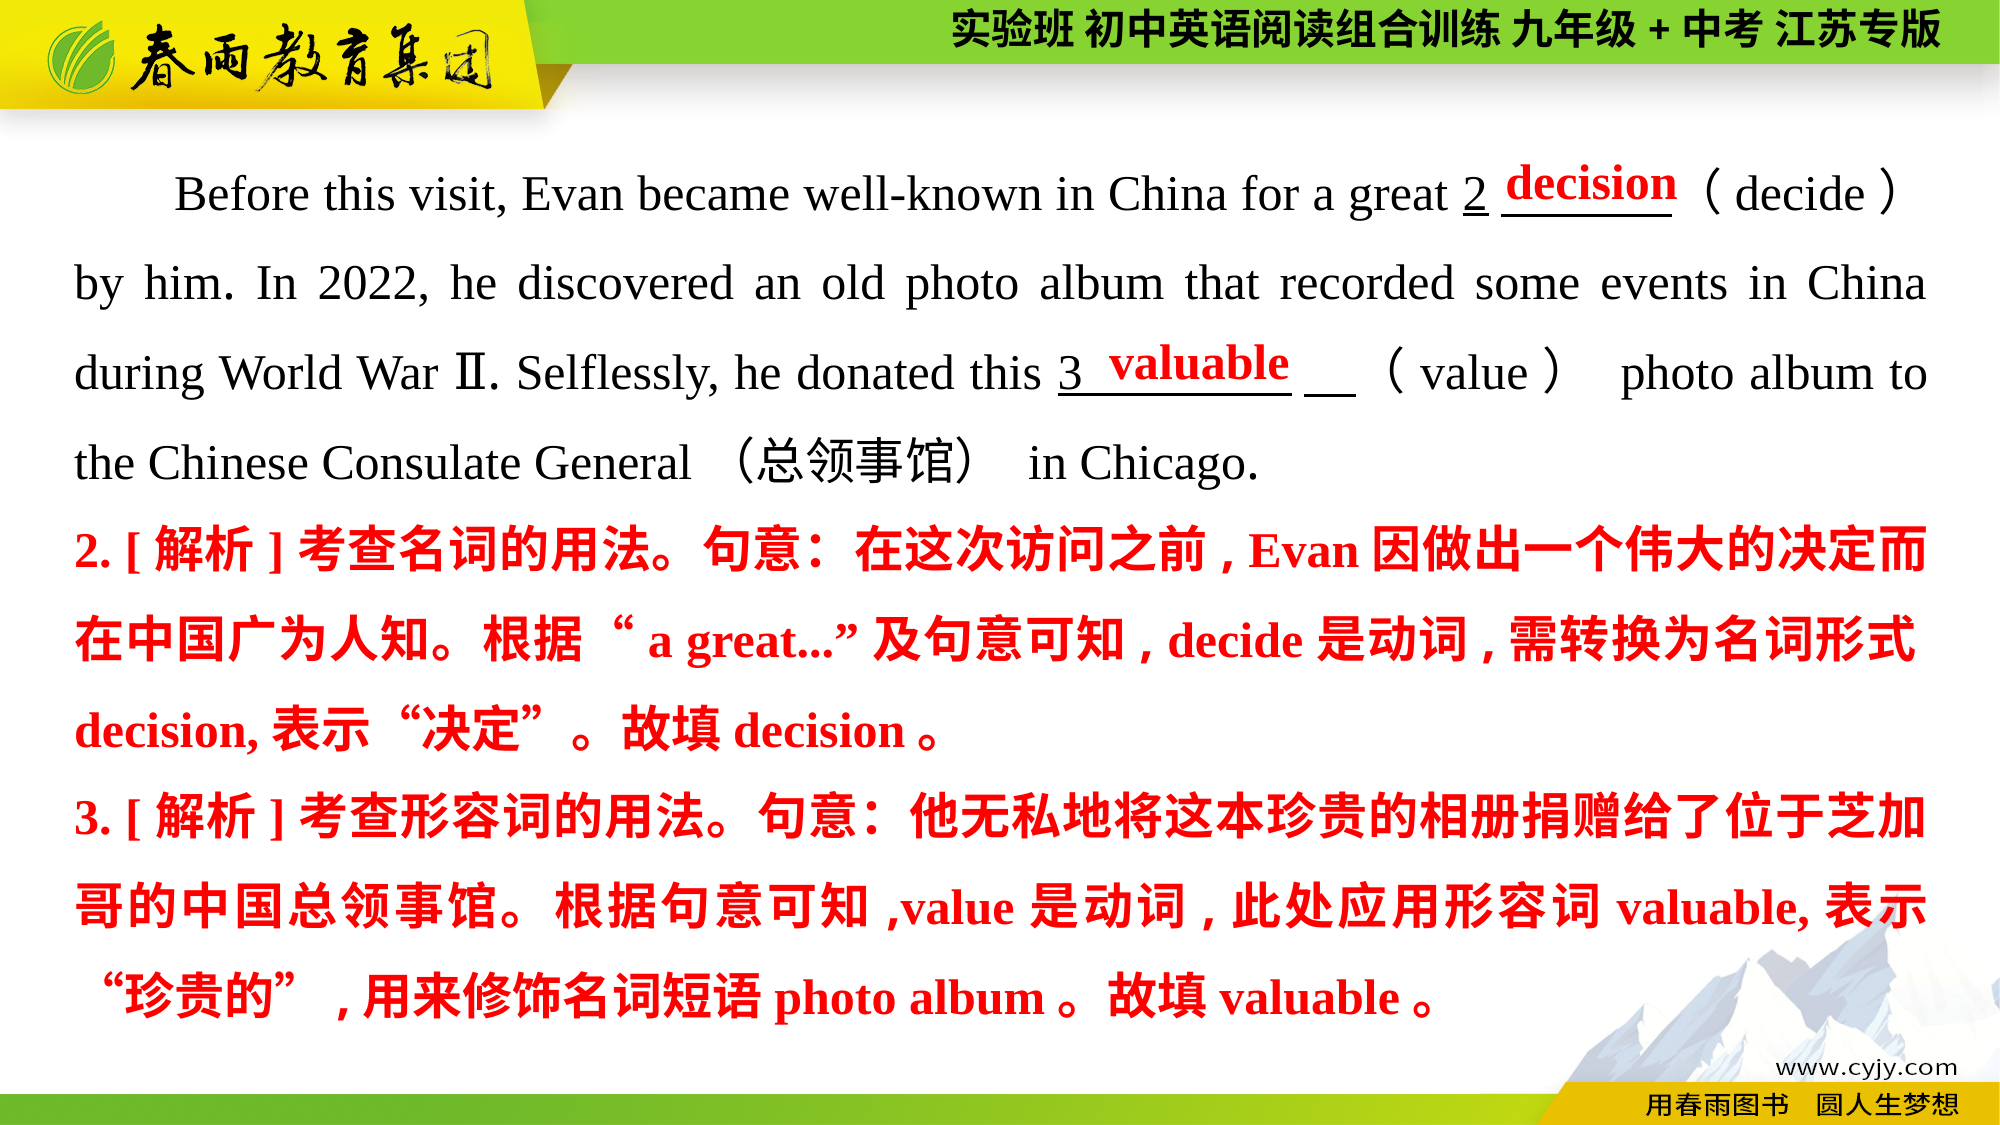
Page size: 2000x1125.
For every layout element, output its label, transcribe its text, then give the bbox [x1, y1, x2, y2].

picture [0, 0, 2000, 1125]
list Before this visit, Evan became well-known in China for a great 2 （decide） by him. In 2022, he discovered an old photo album that recorded some events in China during World War Ⅱ. Selflessly, he donated this 3 （value） photo album to the Chinese Consulate General（总领事馆） in Chicago. [59, 122, 1944, 479]
text_box decision [1490, 141, 1755, 217]
text_box 3. [解析]考查形容词的用法。句意：他无私地将这本珍贵的相册捐赠给了位于芝加哥的中国总领事馆。根据句意可知,value是动词,此处应用形容词valuable,表示“珍贵的”,用来修饰名词短语photo album。故填valuable。 [59, 746, 1944, 1032]
text_box 2. [解析]考查名词的用法。句意：在这次访问之前, Evan因做出一个伟大的决定而在中国广为人知。根据“a great...”及句意可知, decide是动词,需转换为名词形式decision,表示“决定”。故填decision。 [59, 479, 1944, 746]
text_box valuable [1094, 321, 1305, 397]
